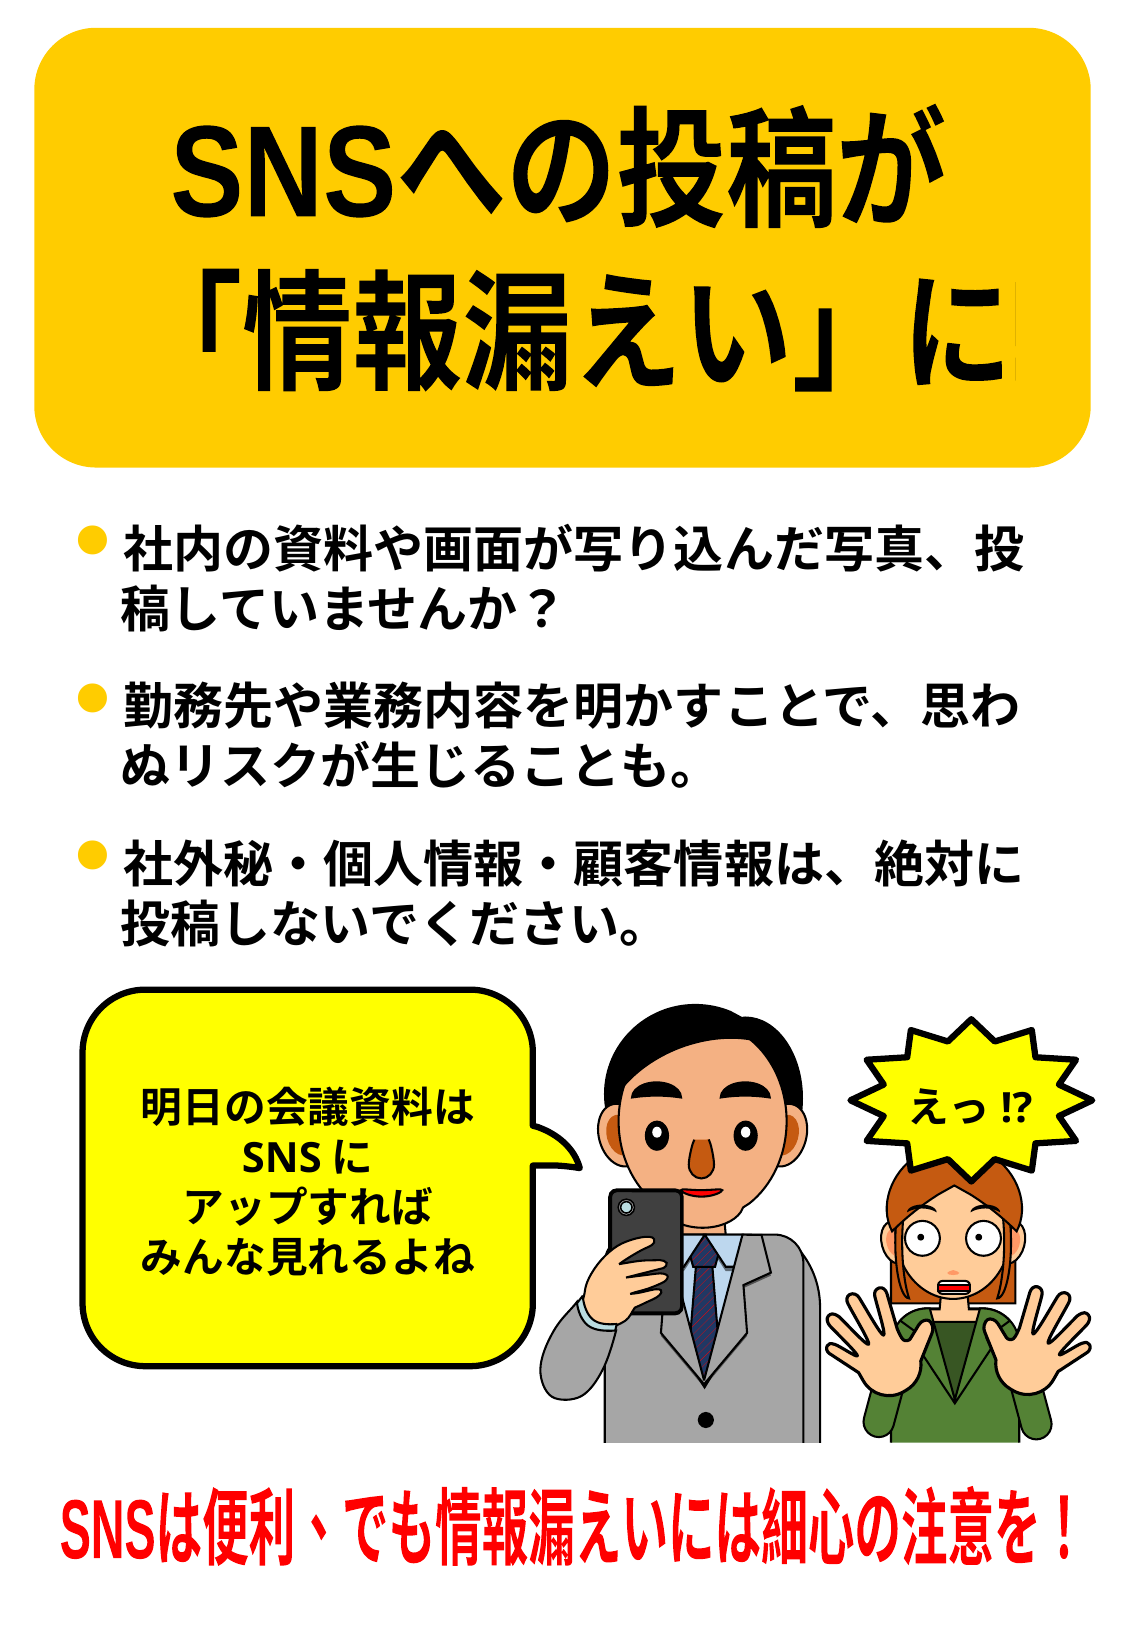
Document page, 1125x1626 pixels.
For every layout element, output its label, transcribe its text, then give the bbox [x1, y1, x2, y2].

text_box [848, 1094, 857, 1106]
text_box [80, 987, 534, 1369]
text_box えっ!? [857, 1073, 1083, 1139]
text_box [864, 1139, 1078, 1143]
text_box [864, 1017, 1078, 1073]
text_box [1083, 1093, 1095, 1108]
text_box 明日の会議資料は SNSに アップすれば みんな見れるよね [115, 1073, 500, 1289]
text_box 社内の資料や画面が写り込んだ写真、投稿していませんか？ 勤務先や業務内容を明かすことで、思わぬリスクが生じることも。 社外秘・個人情報・顧客情報は、絶対に投稿しないでください。 [58, 509, 1066, 960]
text_box [32, 25, 1093, 470]
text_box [540, 1004, 821, 1444]
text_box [828, 1145, 1088, 1443]
